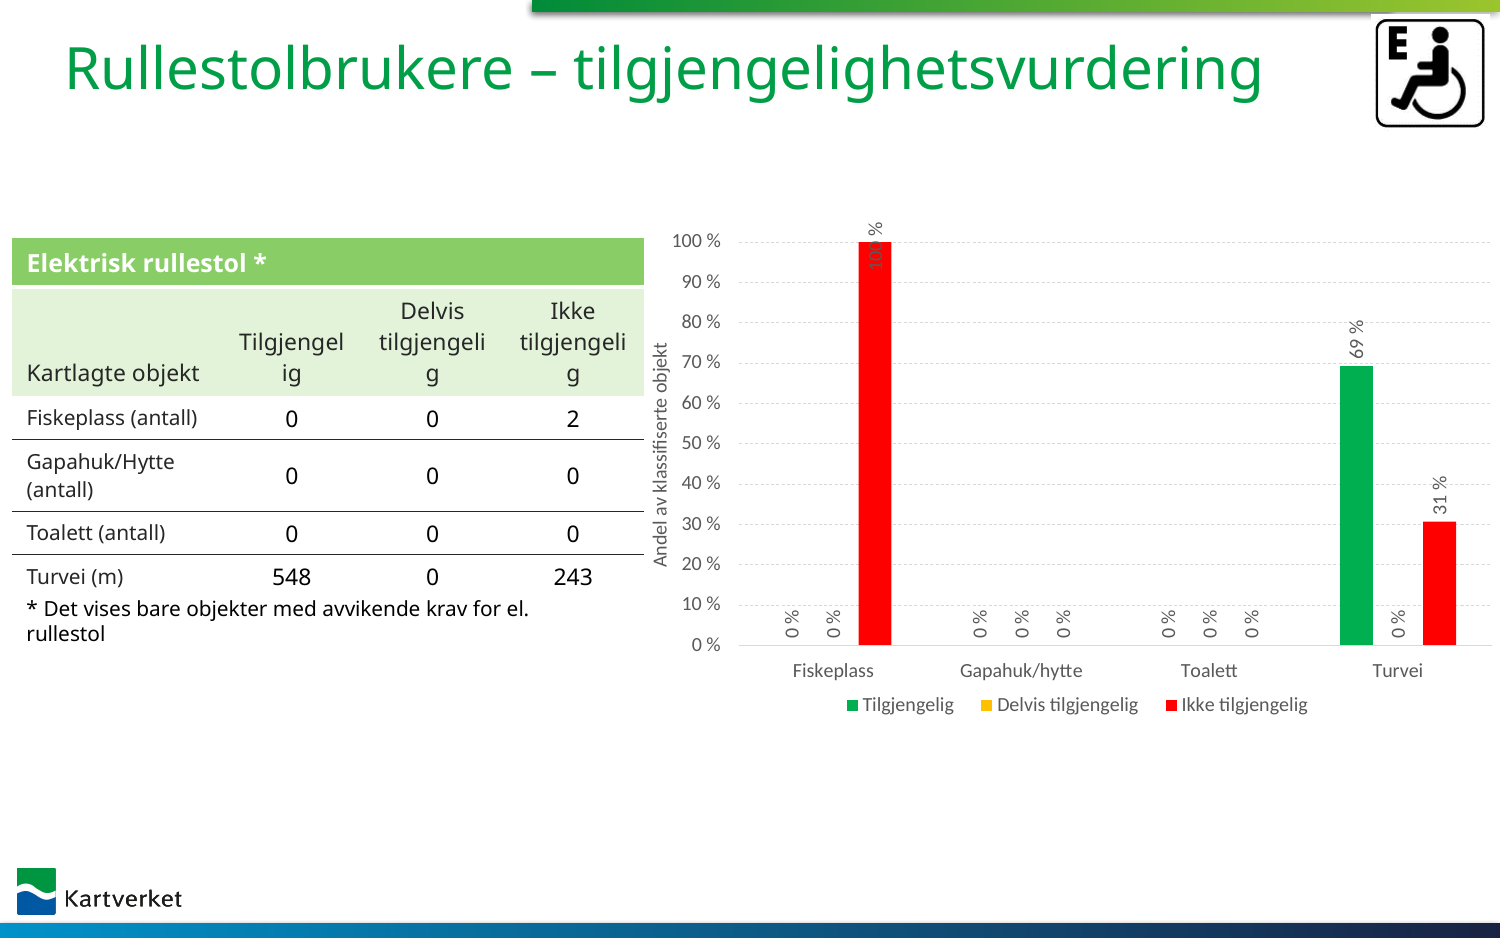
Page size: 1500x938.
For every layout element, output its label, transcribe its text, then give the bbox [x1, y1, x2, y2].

table_cell 0 [362, 440, 503, 511]
table_cell 0 [222, 396, 362, 439]
picture [643, 218, 1500, 728]
table_cell Kartlagte objekt [12, 289, 222, 396]
table_cell Tilgjengelig [222, 289, 362, 396]
table_header Elektrisk rullestol * [12, 238, 638, 285]
table_cell Toalett (antall) [12, 512, 222, 554]
table_cell Gapahuk/Hytte (antall) [12, 440, 222, 511]
table_cell 0 [503, 512, 638, 554]
table_cell 0 [222, 512, 362, 554]
table_cell 0 [503, 440, 638, 511]
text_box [1371, 13, 1491, 133]
table_cell 0 [362, 512, 503, 554]
table_cell 0 [362, 396, 503, 439]
table_cell 2 [503, 396, 638, 439]
table_cell Turvei (m) [12, 555, 222, 588]
table_cell Fiskeplass (antall) [12, 396, 222, 439]
table_cell 0 [362, 555, 503, 588]
table_cell 548 [222, 555, 362, 588]
table_cell Ikke tilgjengelig [503, 289, 638, 396]
text_box * Det vises bare objekter med avvikende krav for el. rullestol [11, 588, 597, 653]
table_cell 0 [222, 440, 362, 511]
table_cell Delvis tilgjengelig [362, 289, 503, 396]
text_box Rullestolbrukere – tilgjengelighetsvurdering [49, 12, 1372, 109]
table_cell 243 [503, 555, 638, 598]
